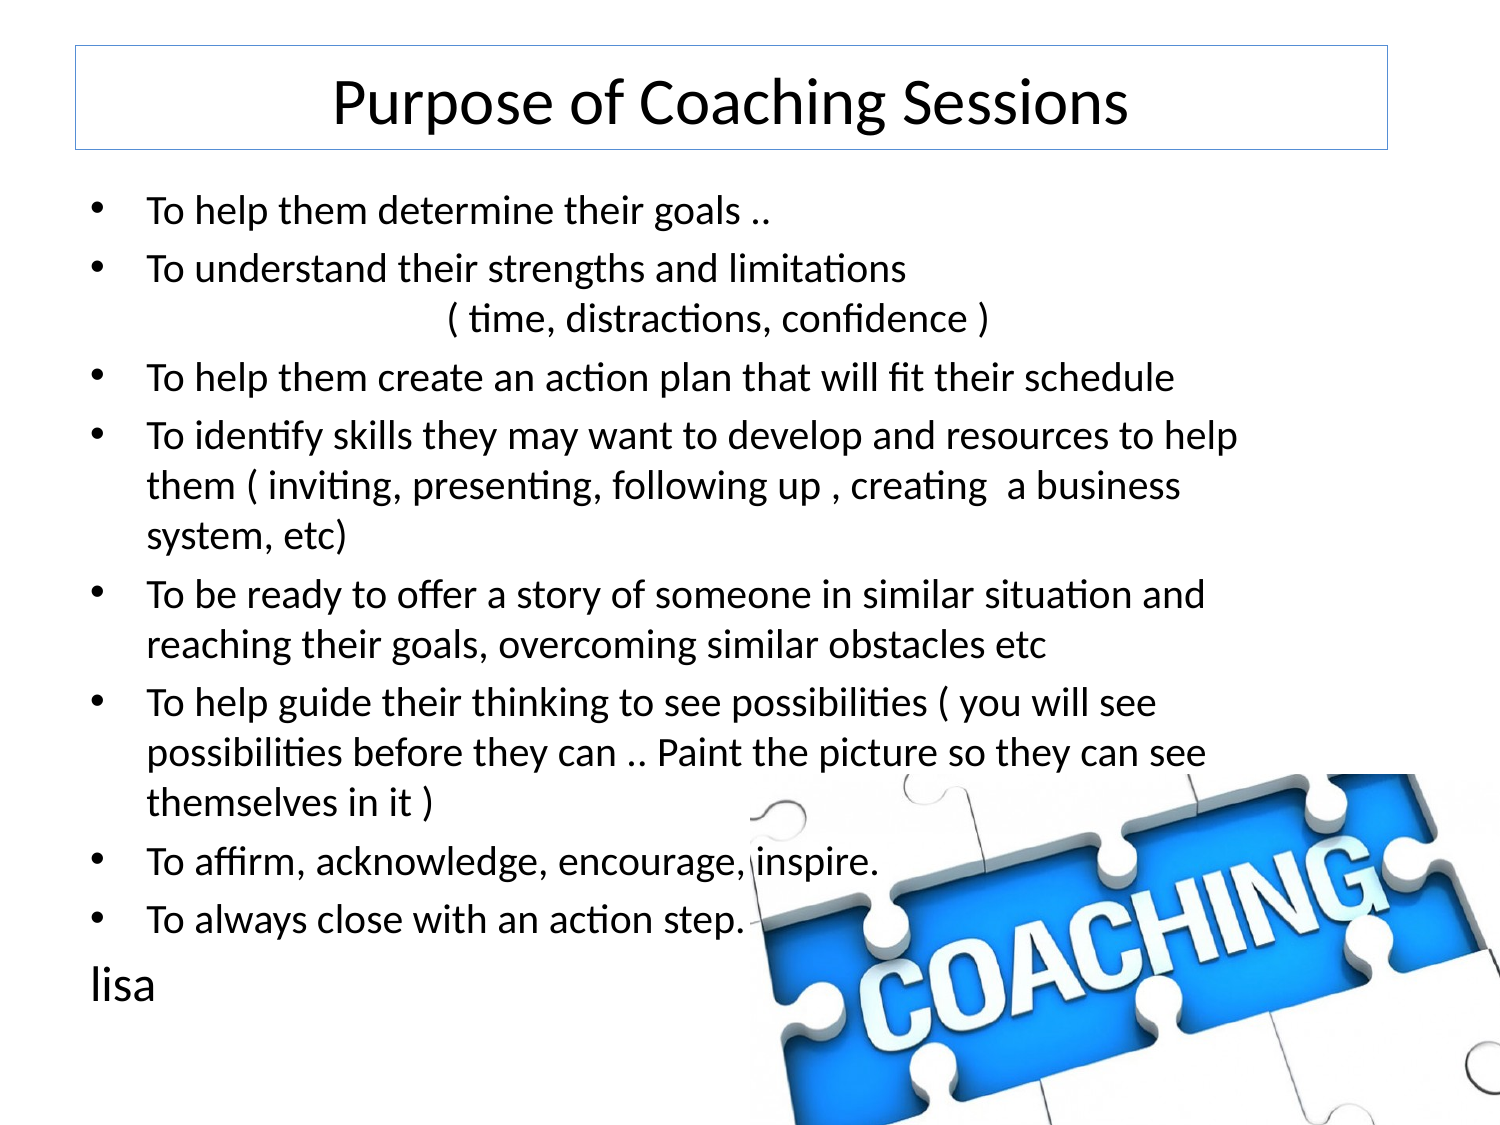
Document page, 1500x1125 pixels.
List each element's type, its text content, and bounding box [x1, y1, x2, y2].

picture [749, 774, 1500, 1125]
title Purpose of Coaching Sessions [75, 45, 1388, 150]
list To help them determine their goals .. To understand their strengths and limitations ( time, distractions, confidence ) To help them create an action plan that will fit their schedule To identify skills they may want to develop and resources to help them ( inviting, presenting, following up , creating a business system, etc) To be ready to offer a story of someone in similar situation and reaching their goals, overcoming similar obstacles etc To help guide their thinking to see possibilities ( you will see possibilities before they can .. Paint the picture so they can see themselves in it ) To affirm, acknowledge, encourage, inspire. To always close with an action step. lisa [75, 174, 1288, 1075]
